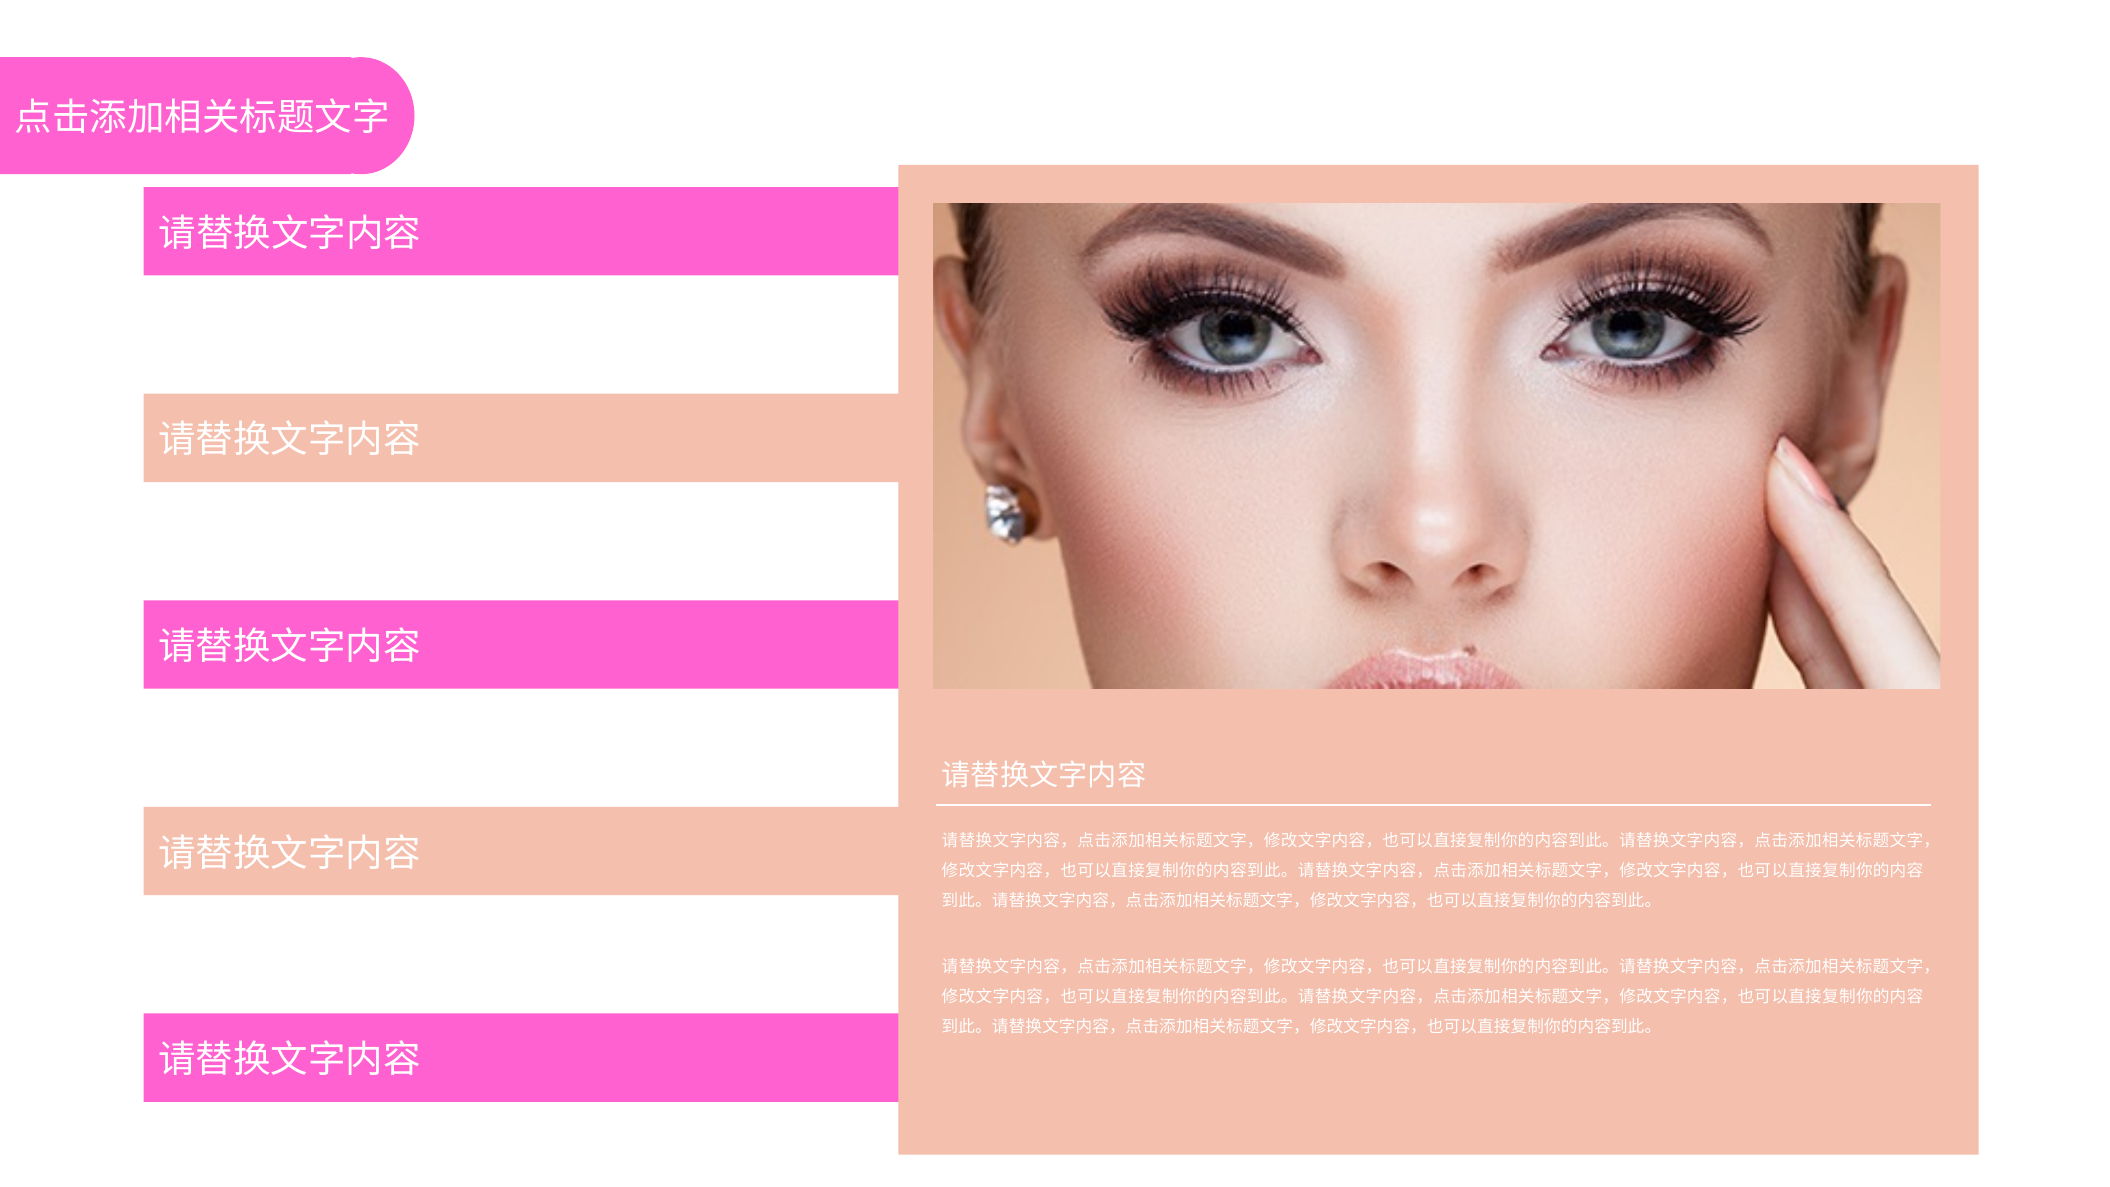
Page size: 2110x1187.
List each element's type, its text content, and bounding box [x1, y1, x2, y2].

text_box 请替换文字内容 [925, 748, 1231, 807]
text_box 请替换文字内容 [143, 393, 897, 483]
text_box 点击添加相关标题文字 [0, 85, 415, 146]
text_box 请替换文字内容，点击添加相关标题文字，修改文字内容，也可以直接复制你的内容到此。请替换文字内容，点击添加相关标题文字，修改文字内容，也可以直接复制你的内容到此。请替换文字内容，点击添加相关标题文字，修改文字内容，也可以直接复制你的内容到此。请替换文字内容，点击添加相关标题文字，修改文字内容，也可以直接复制你的内容到此。 [925, 812, 1941, 916]
text_box 请替换文字内容 [143, 806, 897, 896]
text_box 请替换文字内容 [143, 1012, 897, 1103]
text_box [932, 202, 1942, 690]
text_box [897, 164, 1980, 1156]
text_box 请替换文字内容，点击添加相关标题文字，修改文字内容，也可以直接复制你的内容到此。请替换文字内容，点击添加相关标题文字，修改文字内容，也可以直接复制你的内容到此。请替换文字内容，点击添加相关标题文字，修改文字内容，也可以直接复制你的内容到此。请替换文字内容，点击添加相关标题文字，修改文字内容，也可以直接复制你的内容到此。 [925, 937, 1941, 1042]
text_box 请替换文字内容 [143, 186, 897, 276]
text_box 请替换文字内容 [143, 599, 897, 690]
